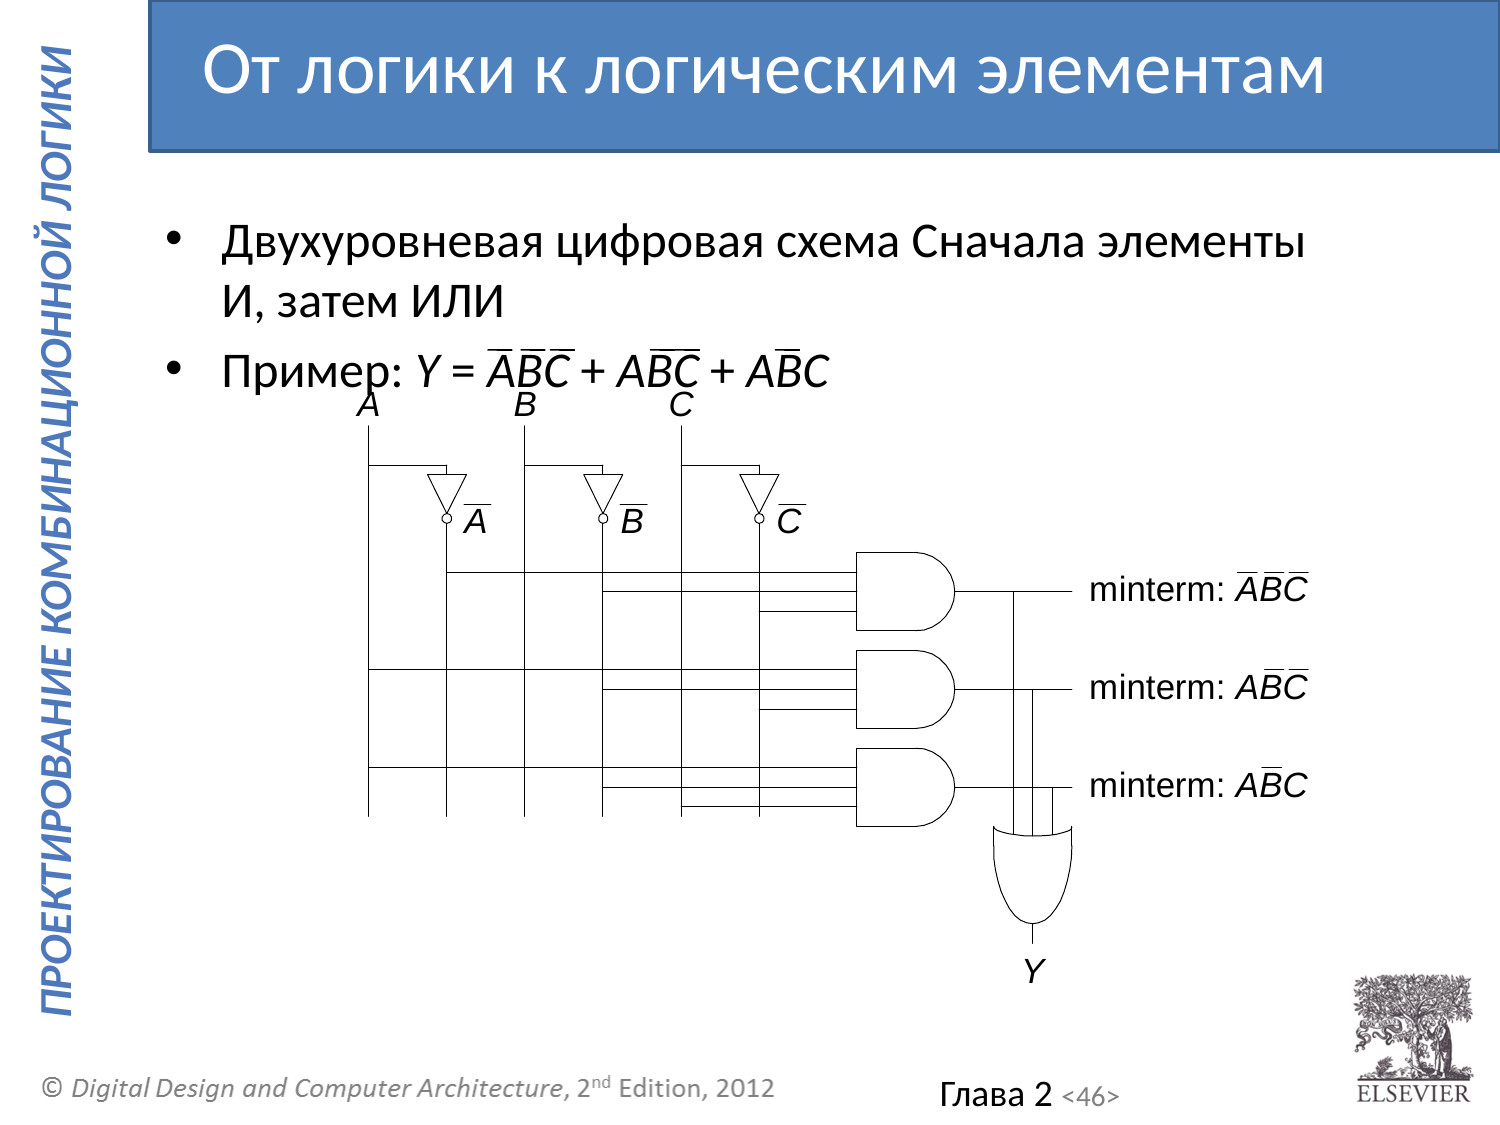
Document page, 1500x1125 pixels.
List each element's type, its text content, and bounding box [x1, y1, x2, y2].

text_box От логики к логическим элементам [187, 11, 1488, 116]
picture [0, 0, 1500, 1125]
list Двухуровневая цифровая схема Сначала элементы И, затем ИЛИ Пример: Y = ABC + ABC + ABC [150, 200, 1350, 1013]
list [324, 362, 1363, 1016]
